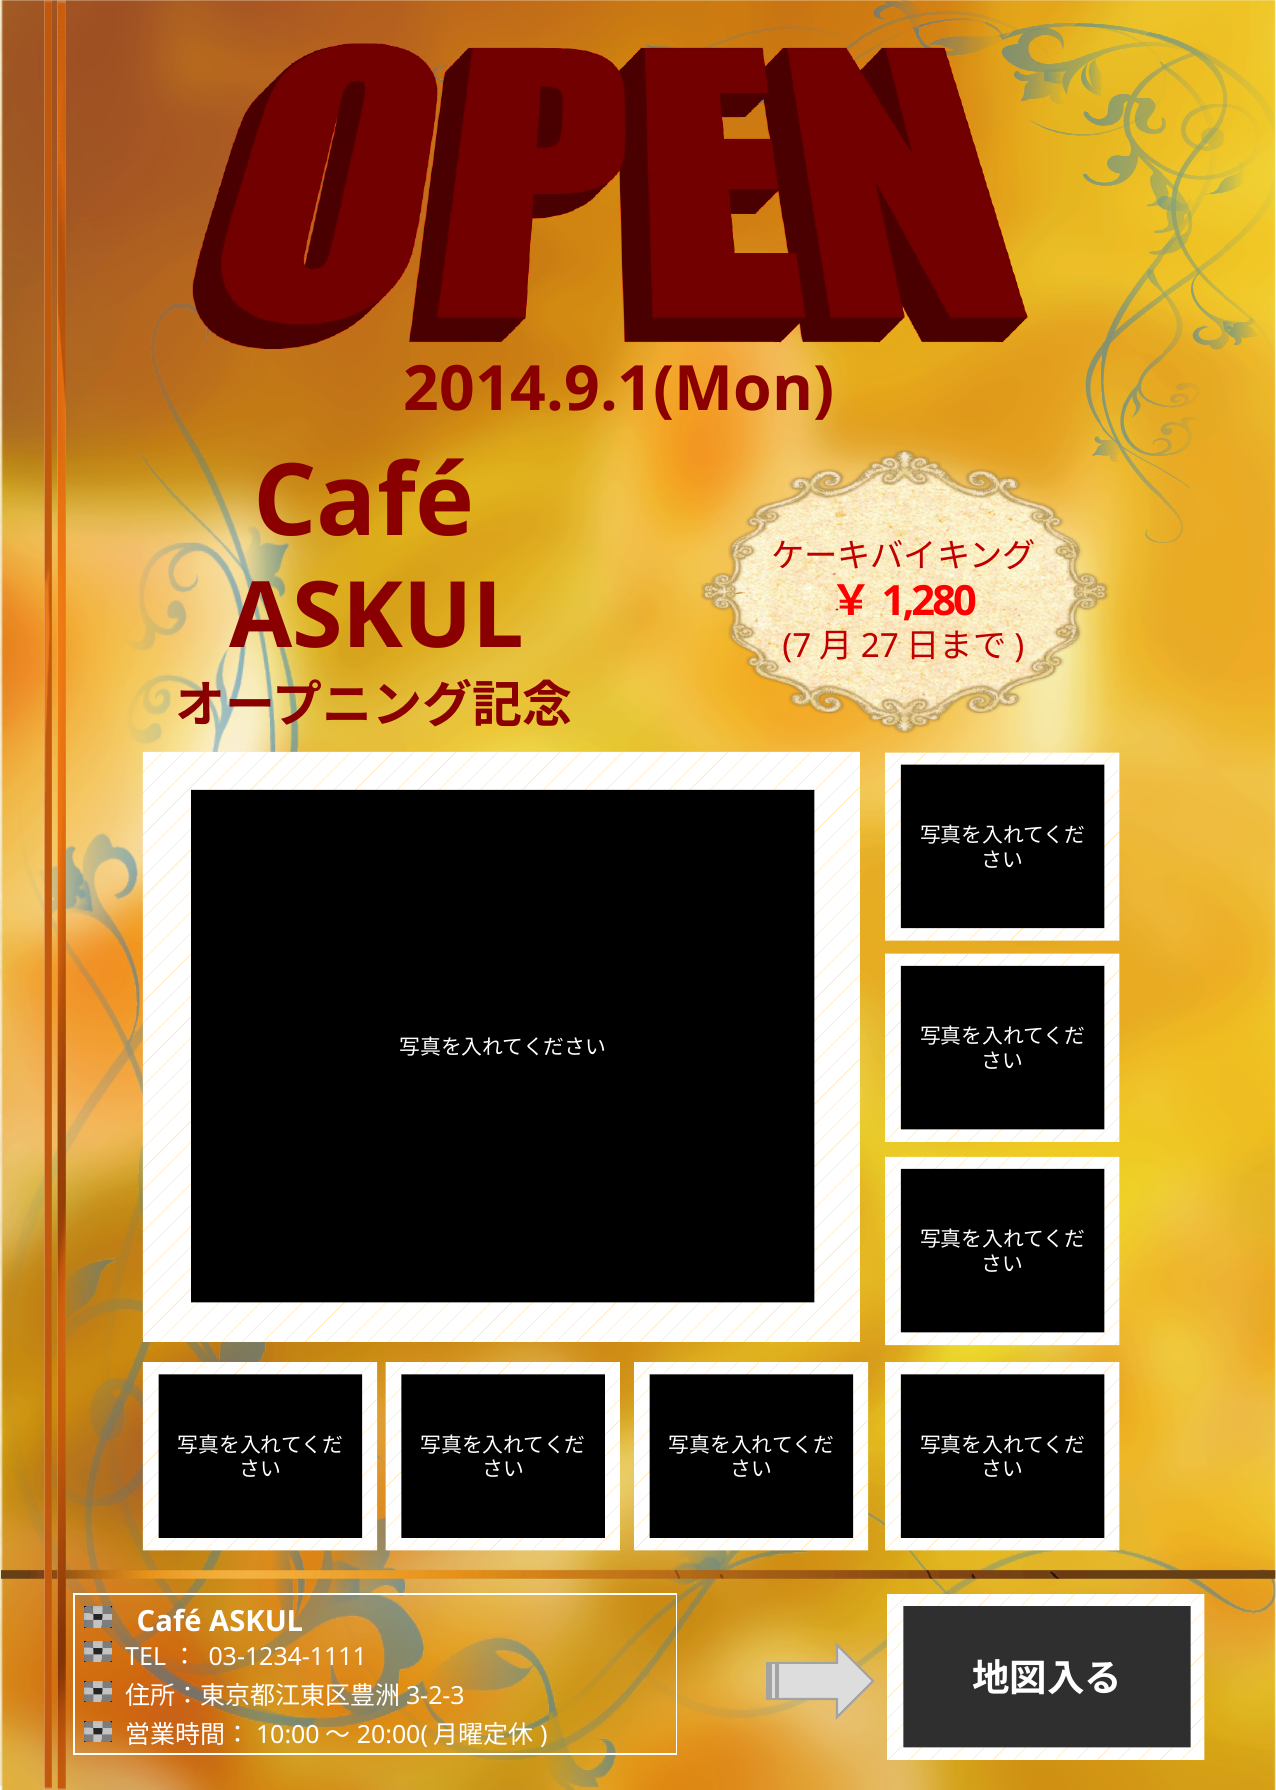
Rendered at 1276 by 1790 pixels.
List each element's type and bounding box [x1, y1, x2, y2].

text_box [633, 1362, 869, 1551]
text_box [142, 751, 860, 1343]
picture [0, 0, 1276, 1790]
text_box [885, 953, 1120, 1142]
text_box [885, 1156, 1120, 1346]
text_box [885, 1362, 1120, 1551]
text_box [887, 1594, 1205, 1760]
text_box [385, 1362, 620, 1551]
text_box [885, 752, 1120, 941]
text_box [84, 1606, 112, 1742]
text_box [142, 428, 1120, 741]
text_box [142, 1362, 378, 1551]
